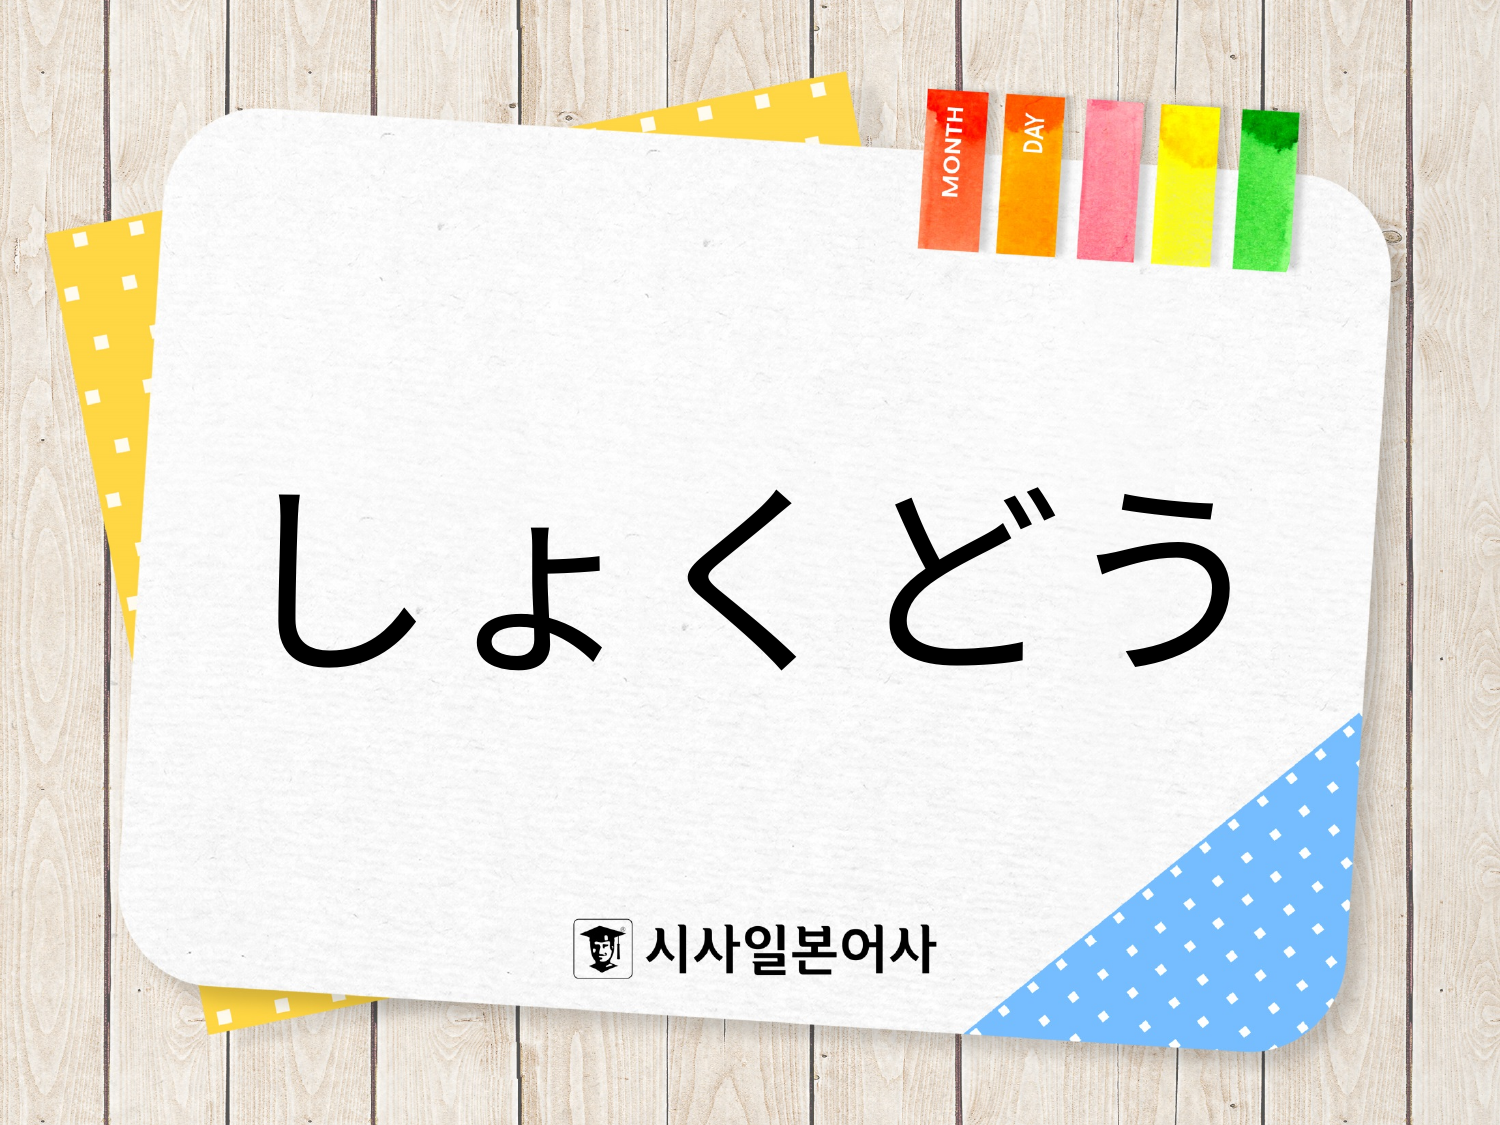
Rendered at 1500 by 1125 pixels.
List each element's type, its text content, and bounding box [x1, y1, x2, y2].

title しょくどう [75, 338, 1425, 811]
picture [0, 0, 1500, 1125]
